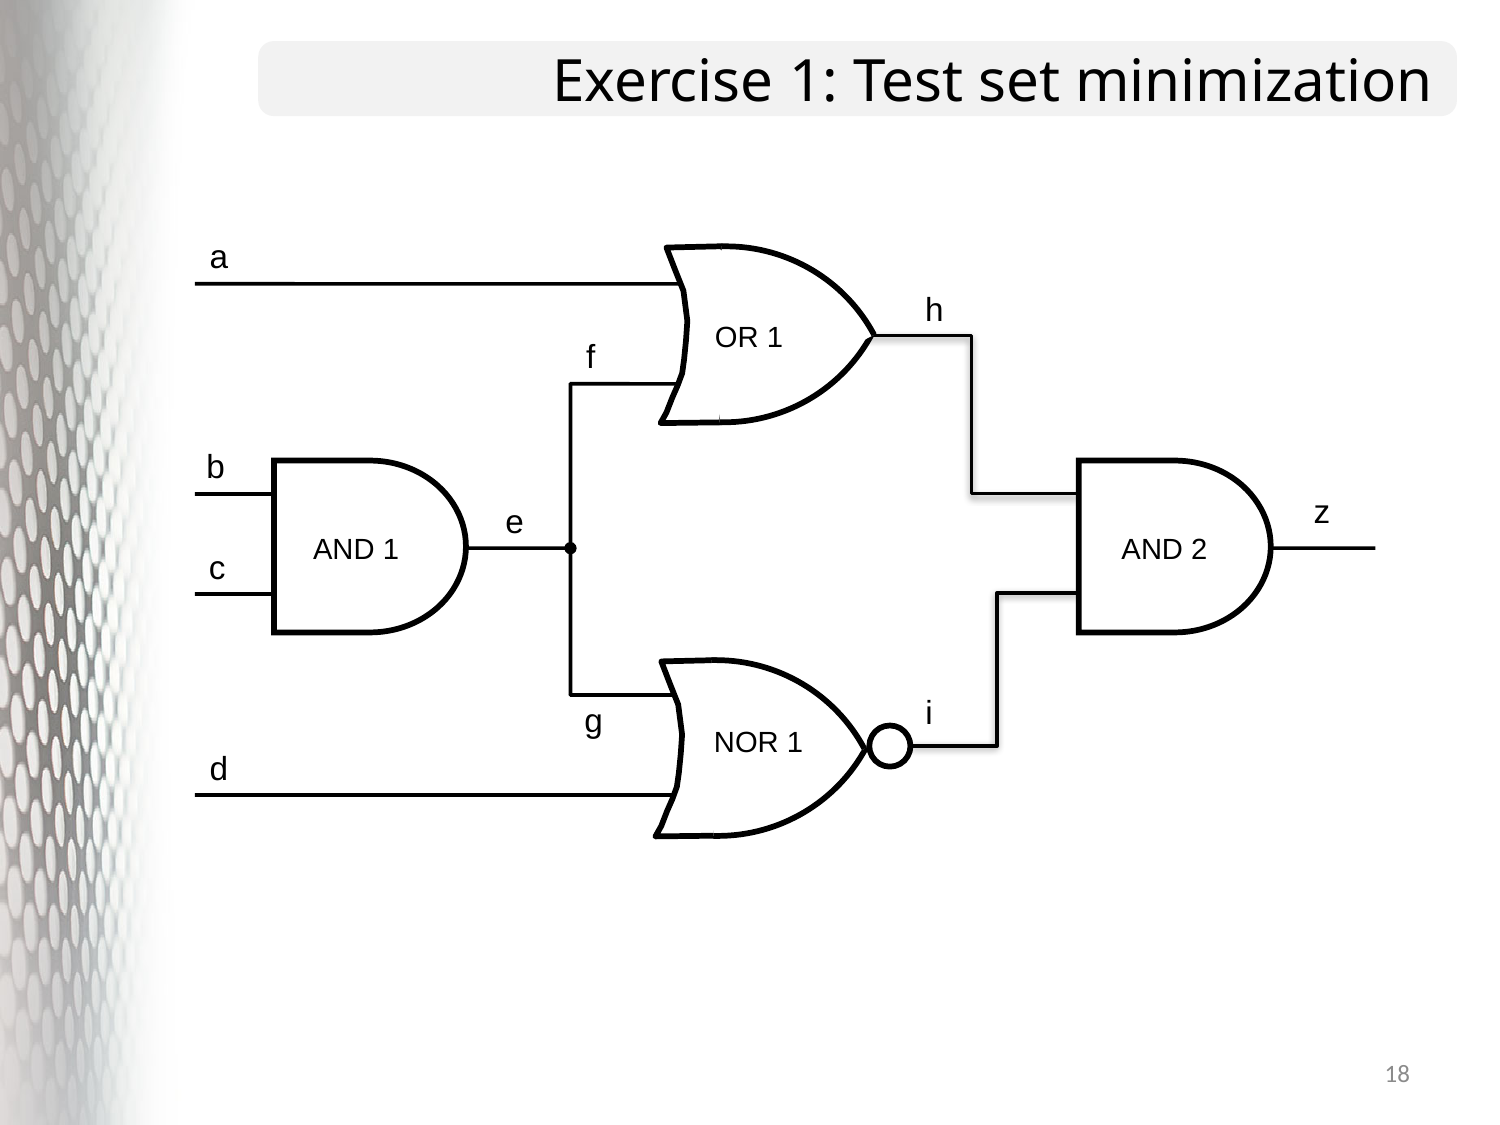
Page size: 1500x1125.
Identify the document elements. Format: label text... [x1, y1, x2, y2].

slide_number 18 [1074, 1042, 1425, 1103]
title Exercise 1: Test set minimization [258, 40, 1449, 117]
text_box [191, 227, 1376, 837]
picture [0, 0, 200, 1125]
